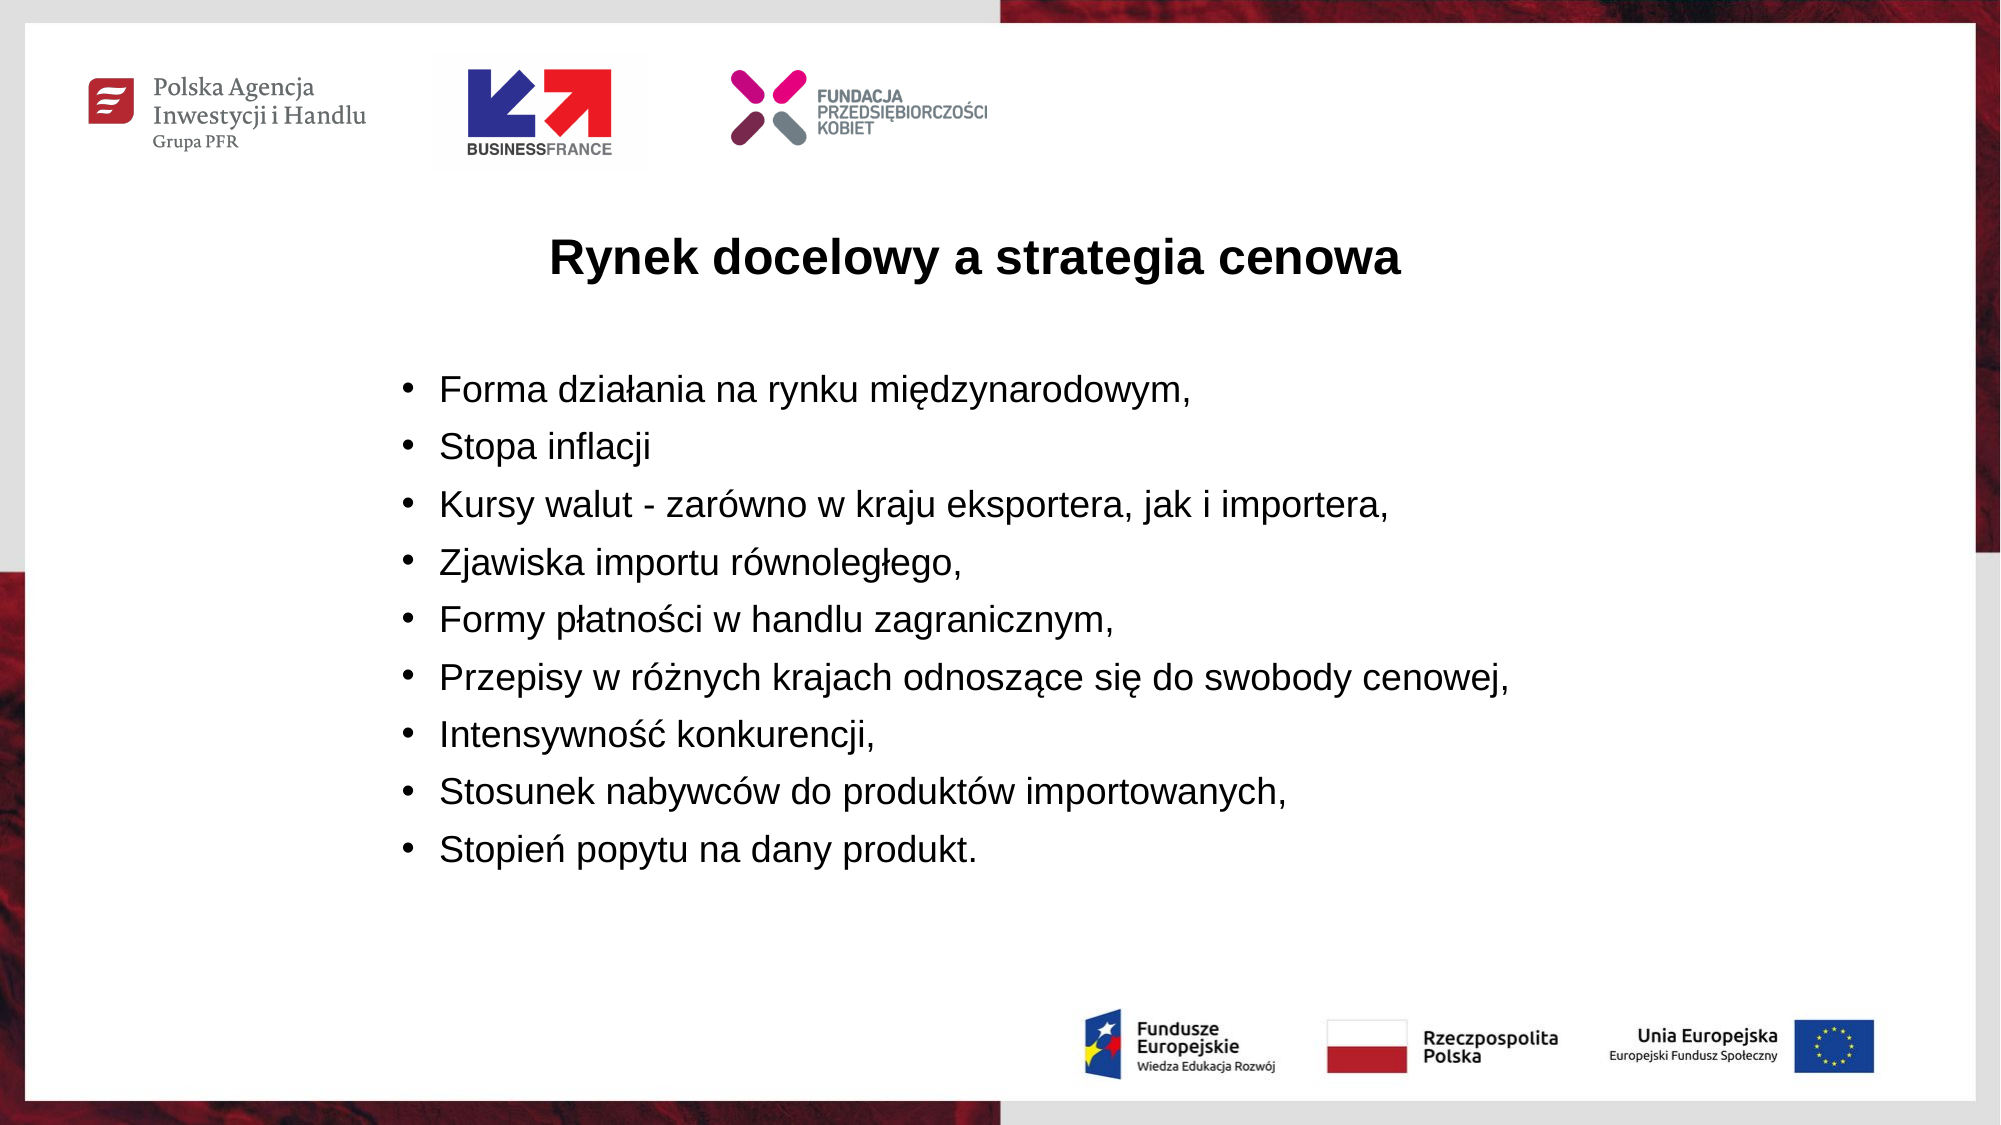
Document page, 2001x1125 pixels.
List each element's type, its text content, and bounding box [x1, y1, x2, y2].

text_box Rynek docelowy a strategia cenowa [261, 216, 1704, 292]
picture [0, 0, 2001, 1125]
list Forma działania na rynku międzynarodowym, Stopa inflacji Kursy walut - zarówno w kraju eksportera, jak i importera, Zjawiska importu równoległego, Formy płatności w handlu zagranicznym, Przepisy w różnych krajach odnoszące się do swobody cenowej, Intensywność konkurencji, Stosunek nabywców do produktów importowanych, Stopień popytu na dany produkt. [386, 357, 1614, 1095]
